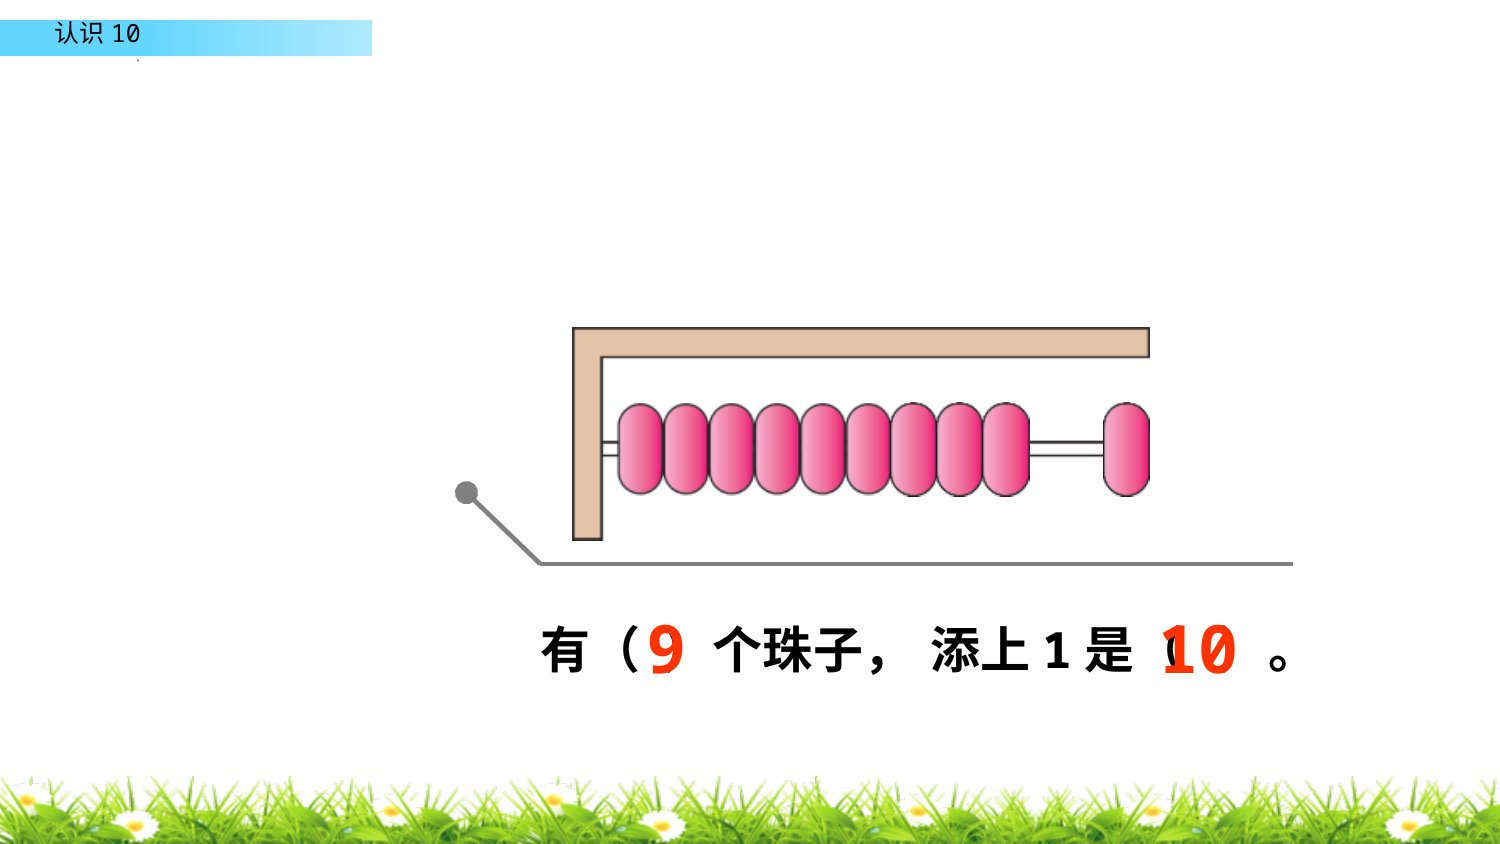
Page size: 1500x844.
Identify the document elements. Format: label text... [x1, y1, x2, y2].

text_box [572, 327, 1151, 541]
text_box 有（ ）个珠子， [726, 610, 915, 686]
picture [1103, 402, 1151, 497]
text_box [466, 492, 1294, 565]
text_box 添上1是（ ）。 [1257, 610, 1459, 686]
text_box 有（ ）个珠子， [525, 610, 608, 686]
text_box 10 [1139, 598, 1257, 694]
picture [0, 776, 1500, 844]
text_box 添上1是（ ）。 [915, 610, 1139, 686]
text_box 9 [608, 598, 726, 694]
